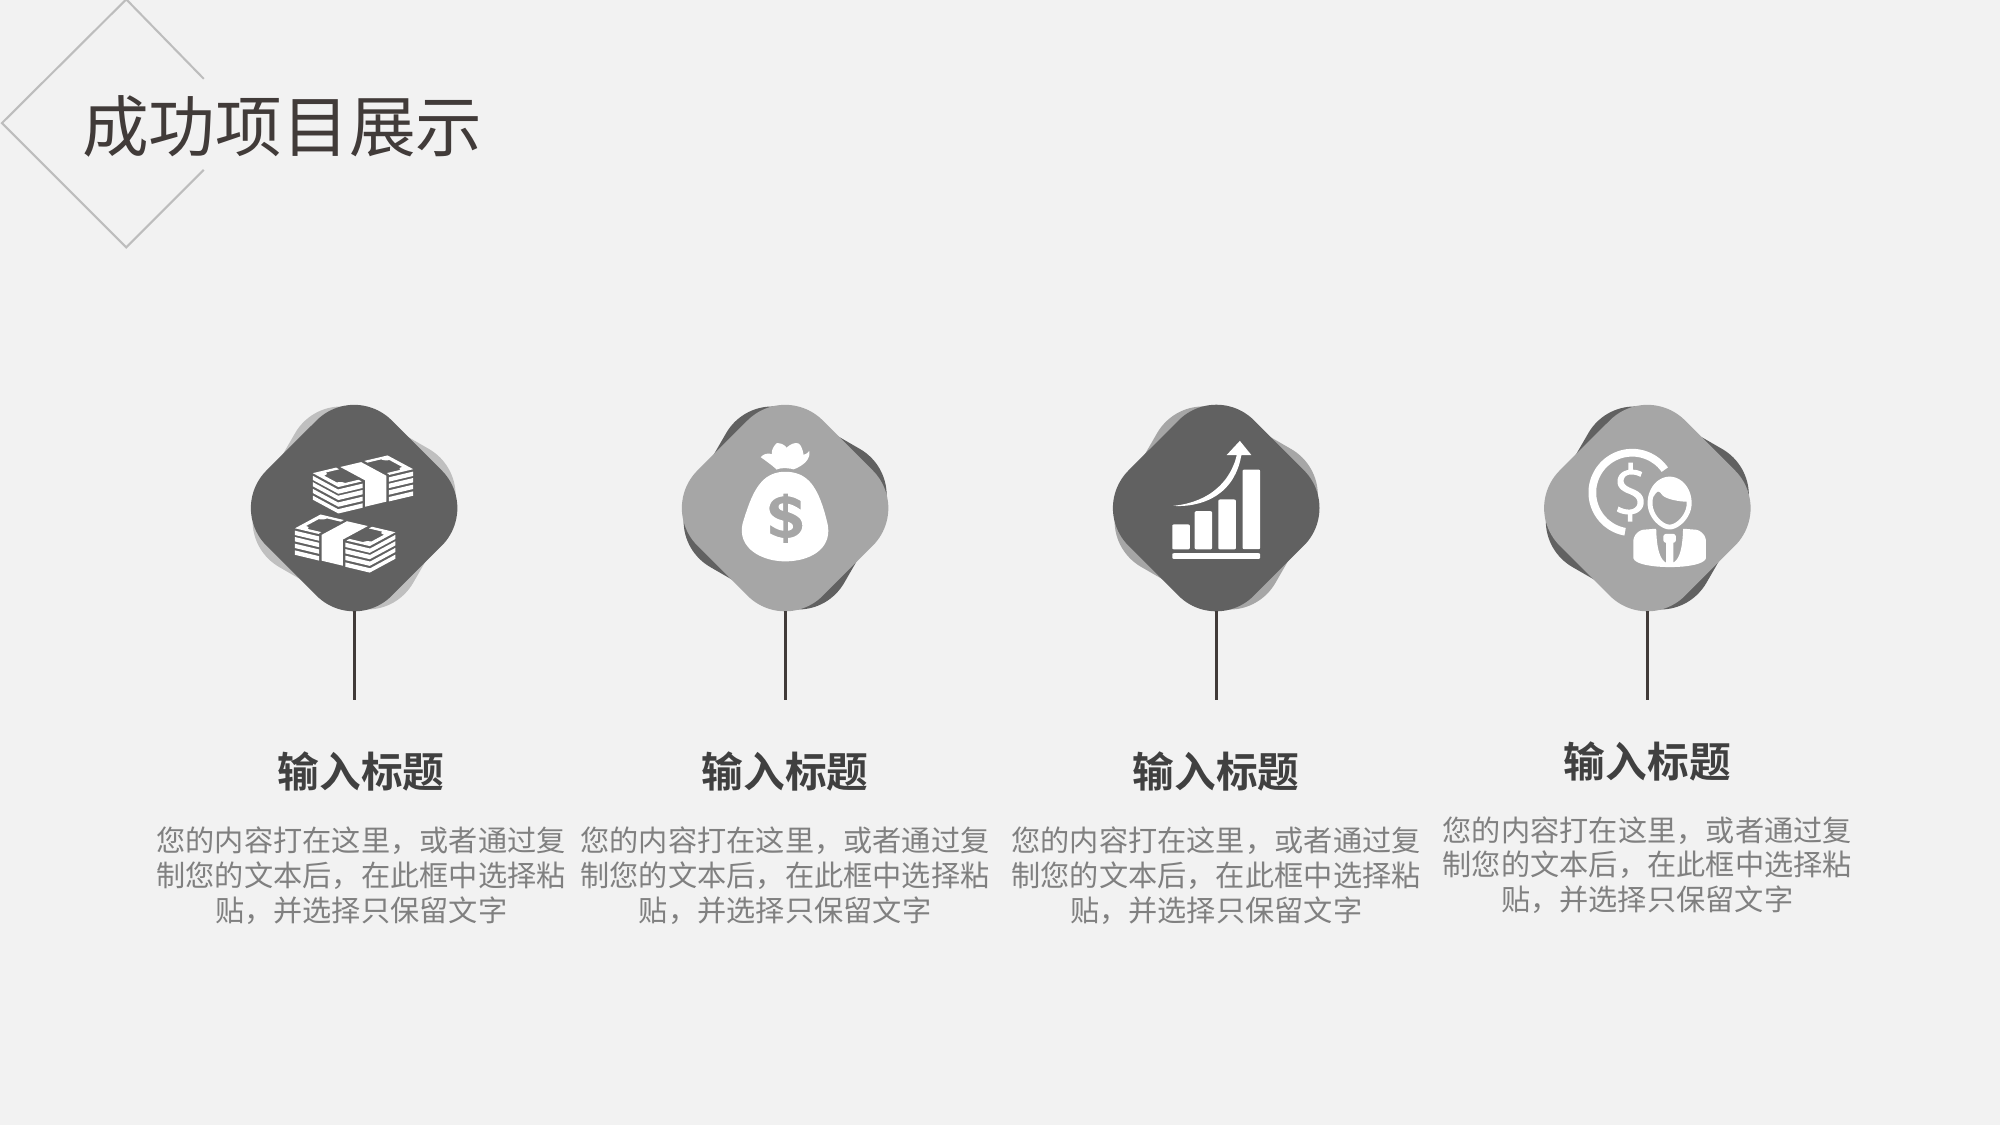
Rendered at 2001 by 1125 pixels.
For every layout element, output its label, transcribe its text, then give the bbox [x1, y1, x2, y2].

text_box [1588, 448, 1668, 536]
text_box [1114, 523, 1159, 578]
text_box [760, 443, 810, 470]
text_box 输入标题 [1467, 728, 1828, 794]
text_box [741, 471, 829, 562]
text_box [345, 526, 396, 573]
text_box [370, 564, 425, 610]
text_box [1647, 476, 1692, 530]
text_box [1112, 404, 1320, 612]
text_box [1146, 406, 1201, 451]
text_box [715, 406, 770, 451]
text_box 您的内容打在这里，或者通过复制您的文本后，在此框中选择粘贴，并选择只保留文字 [128, 814, 552, 935]
text_box [1544, 404, 1751, 612]
text_box 输入标题 [180, 738, 542, 804]
text_box 成功项目展示 [204, 77, 509, 172]
text_box [1172, 553, 1261, 559]
text_box [1633, 528, 1706, 568]
text_box [681, 404, 889, 612]
text_box [1703, 437, 1749, 491]
text_box [284, 406, 339, 451]
text_box [340, 455, 414, 507]
text_box [1172, 524, 1190, 550]
text_box [0, 0, 205, 249]
text_box 您的内容打在这里，或者通过复制您的文本后，在此框中选择粘贴，并选择只保留文字 [552, 814, 983, 935]
text_box [683, 523, 728, 578]
text_box [1663, 564, 1718, 610]
text_box [1272, 437, 1318, 491]
text_box 输入标题 [604, 738, 966, 804]
text_box [1576, 406, 1632, 453]
text_box [294, 514, 368, 566]
text_box [1232, 564, 1287, 610]
text_box 您的内容打在这里，或者通过复制您的文本后，在此框中选择粘贴，并选择只保留文字 [1414, 804, 1880, 924]
text_box [411, 438, 456, 492]
text_box [842, 438, 887, 492]
text_box 您的内容打在这里，或者通过复制您的文本后，在此框中选择粘贴，并选择只保留文字 [983, 814, 1449, 935]
text_box [1242, 469, 1261, 550]
text_box [1218, 499, 1236, 550]
text_box [1173, 440, 1252, 507]
text_box 输入标题 [1035, 738, 1397, 804]
text_box [312, 467, 363, 514]
text_box [250, 404, 458, 612]
text_box [252, 523, 297, 578]
text_box [1194, 511, 1213, 550]
text_box [801, 564, 856, 610]
text_box [1545, 522, 1592, 579]
